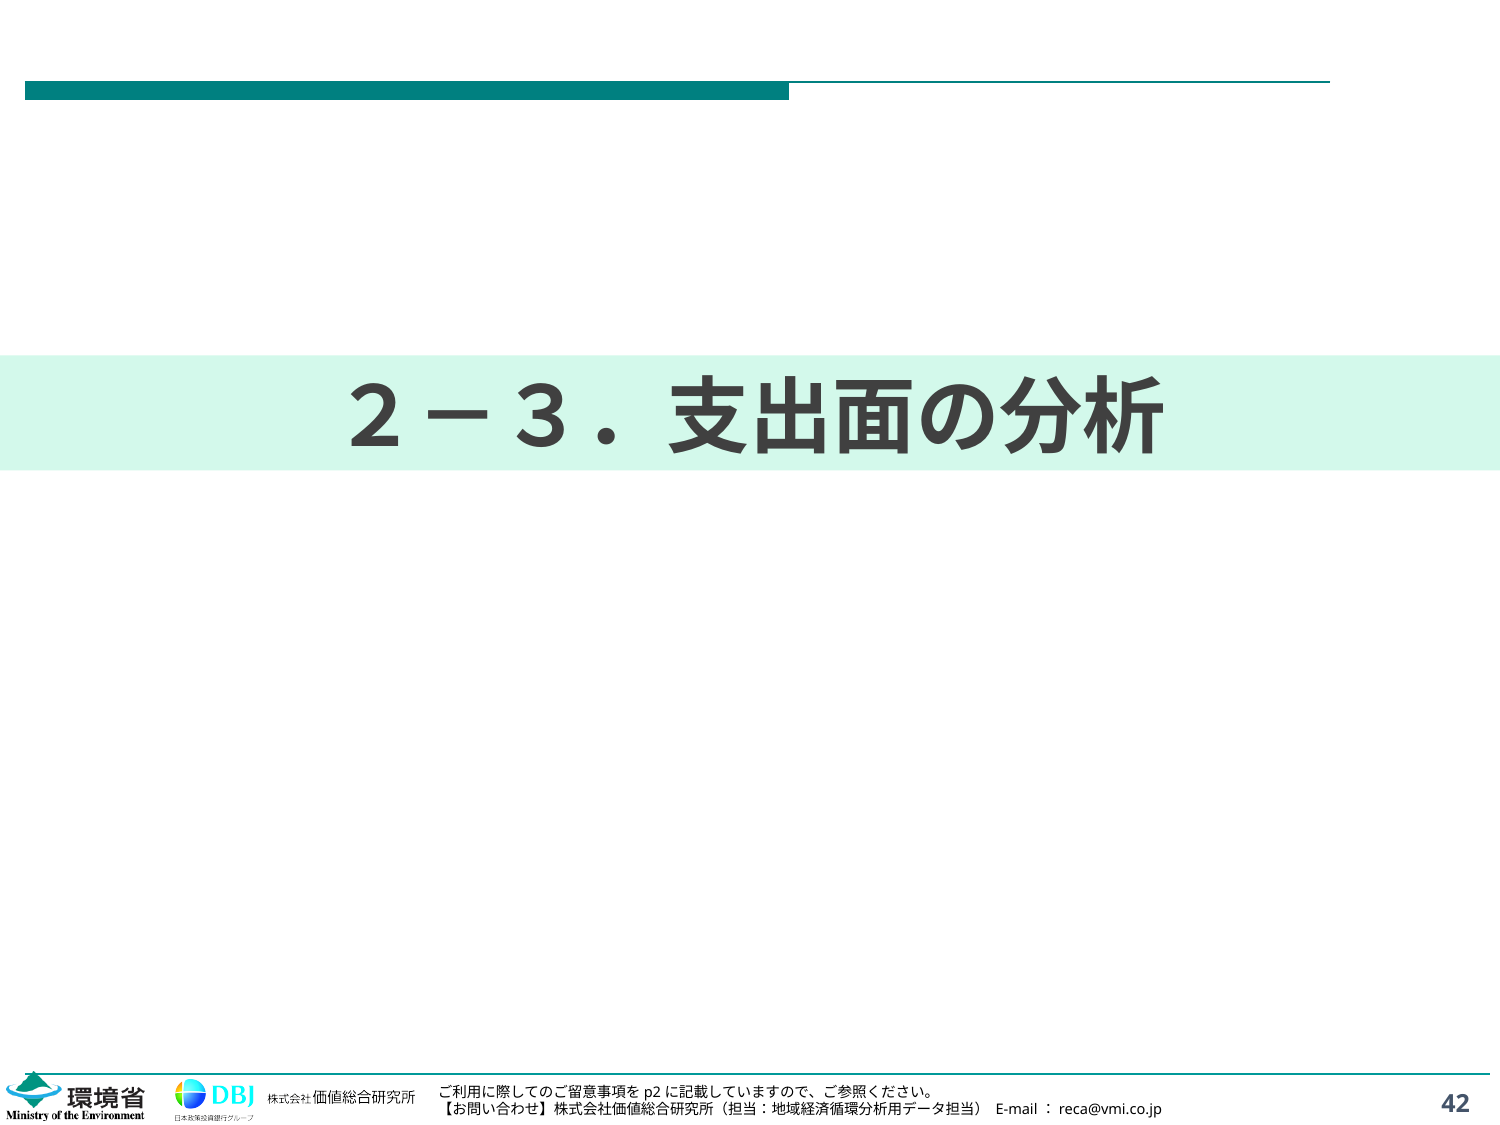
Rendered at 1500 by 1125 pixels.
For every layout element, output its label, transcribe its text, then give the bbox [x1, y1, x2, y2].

text_box ２－３．支出面の分析 [0, 355, 1500, 471]
picture [171, 1075, 419, 1125]
picture [2, 1071, 148, 1125]
slide_number 42 [1411, 1079, 1500, 1122]
